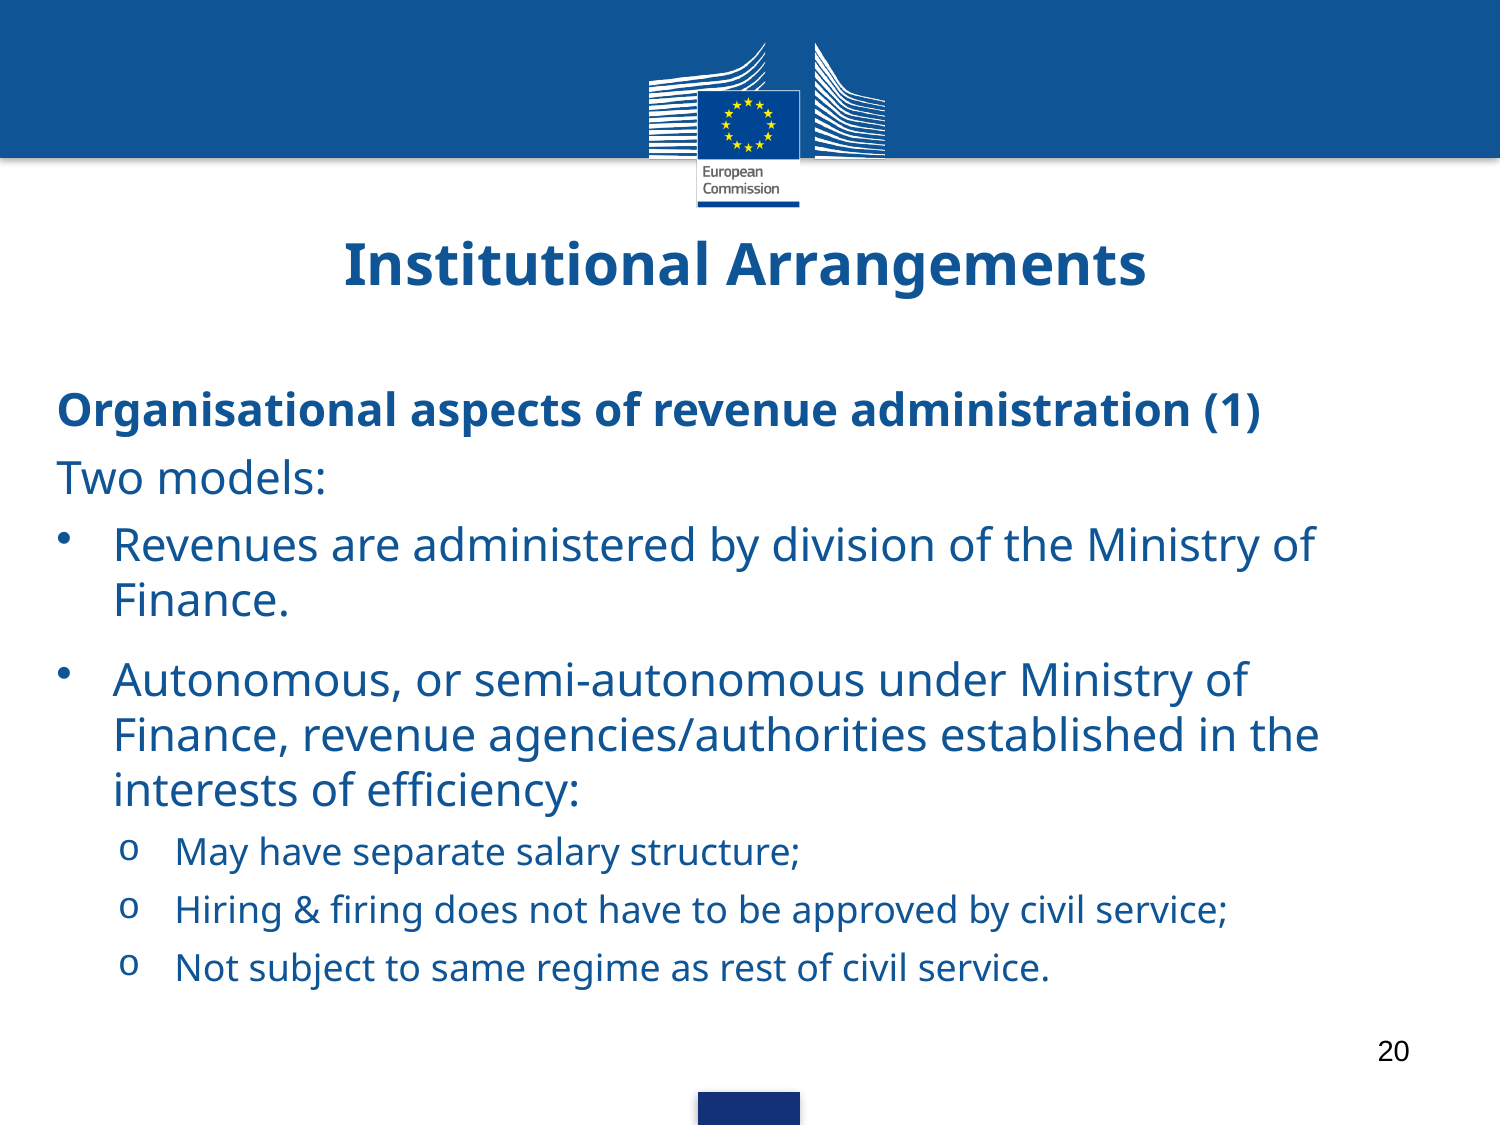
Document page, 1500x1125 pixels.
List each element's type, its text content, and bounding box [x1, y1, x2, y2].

list Organisational aspects of revenue administration (1) Two models: Revenues are administered by division of the Ministry of Finance. Autonomous, or semi-autonomous under Ministry of Finance, revenue agencies/authorities established in the interests of efficiency: May have separate salary structure; Hiring & firing does not have to be approved by civil service; Not subject to same regime as rest of civil service. [41, 373, 1448, 1013]
picture [649, 42, 885, 208]
slide_number 20 [1074, 1024, 1426, 1103]
text_box Institutional Arrangements [56, 219, 1436, 305]
